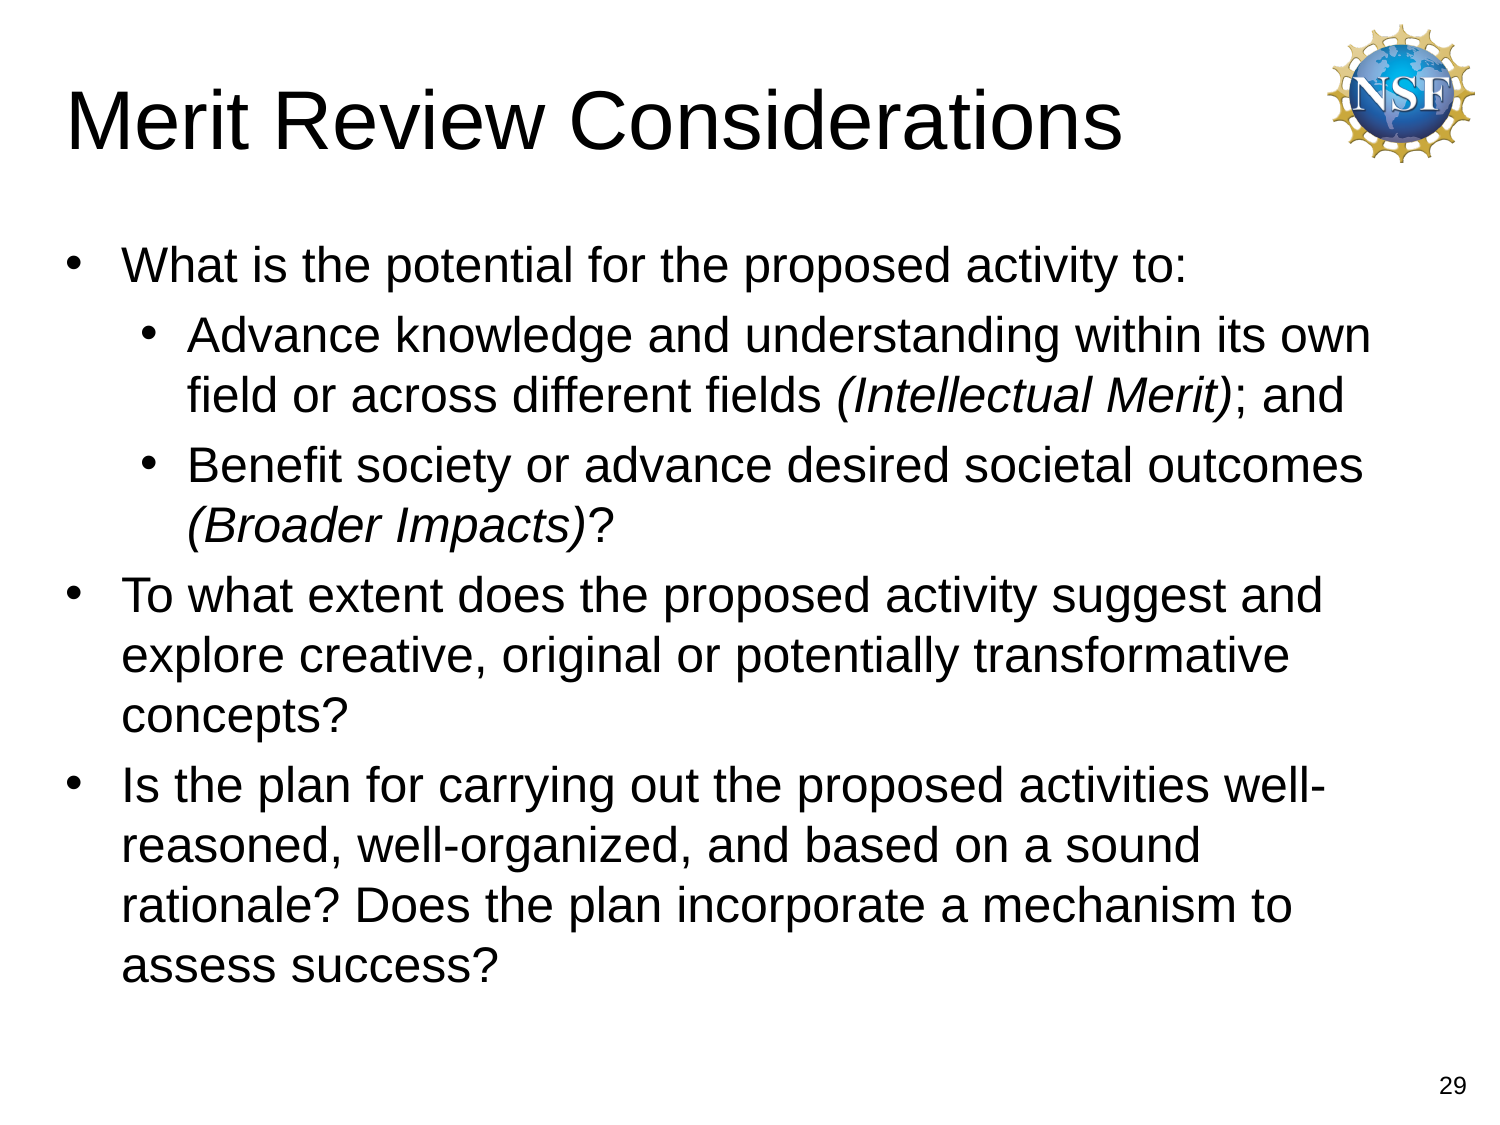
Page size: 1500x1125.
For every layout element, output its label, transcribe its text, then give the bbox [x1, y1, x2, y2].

list What is the potential for the proposed activity to: Advance knowledge and understanding within its own field or across different fields (Intellectual Merit); and Benefit society or advance desired societal outcomes (Broader Impacts)? To what extent does the proposed activity suggest and explore creative, original or potentially transformative concepts? Is the plan for carrying out the proposed activities well-reasoned, well-organized, and based on a sound rationale? Does the plan incorporate a mechanism to assess success? [50, 224, 1450, 1050]
title Merit Review Considerations [50, 45, 1288, 188]
picture [1327, 24, 1475, 163]
